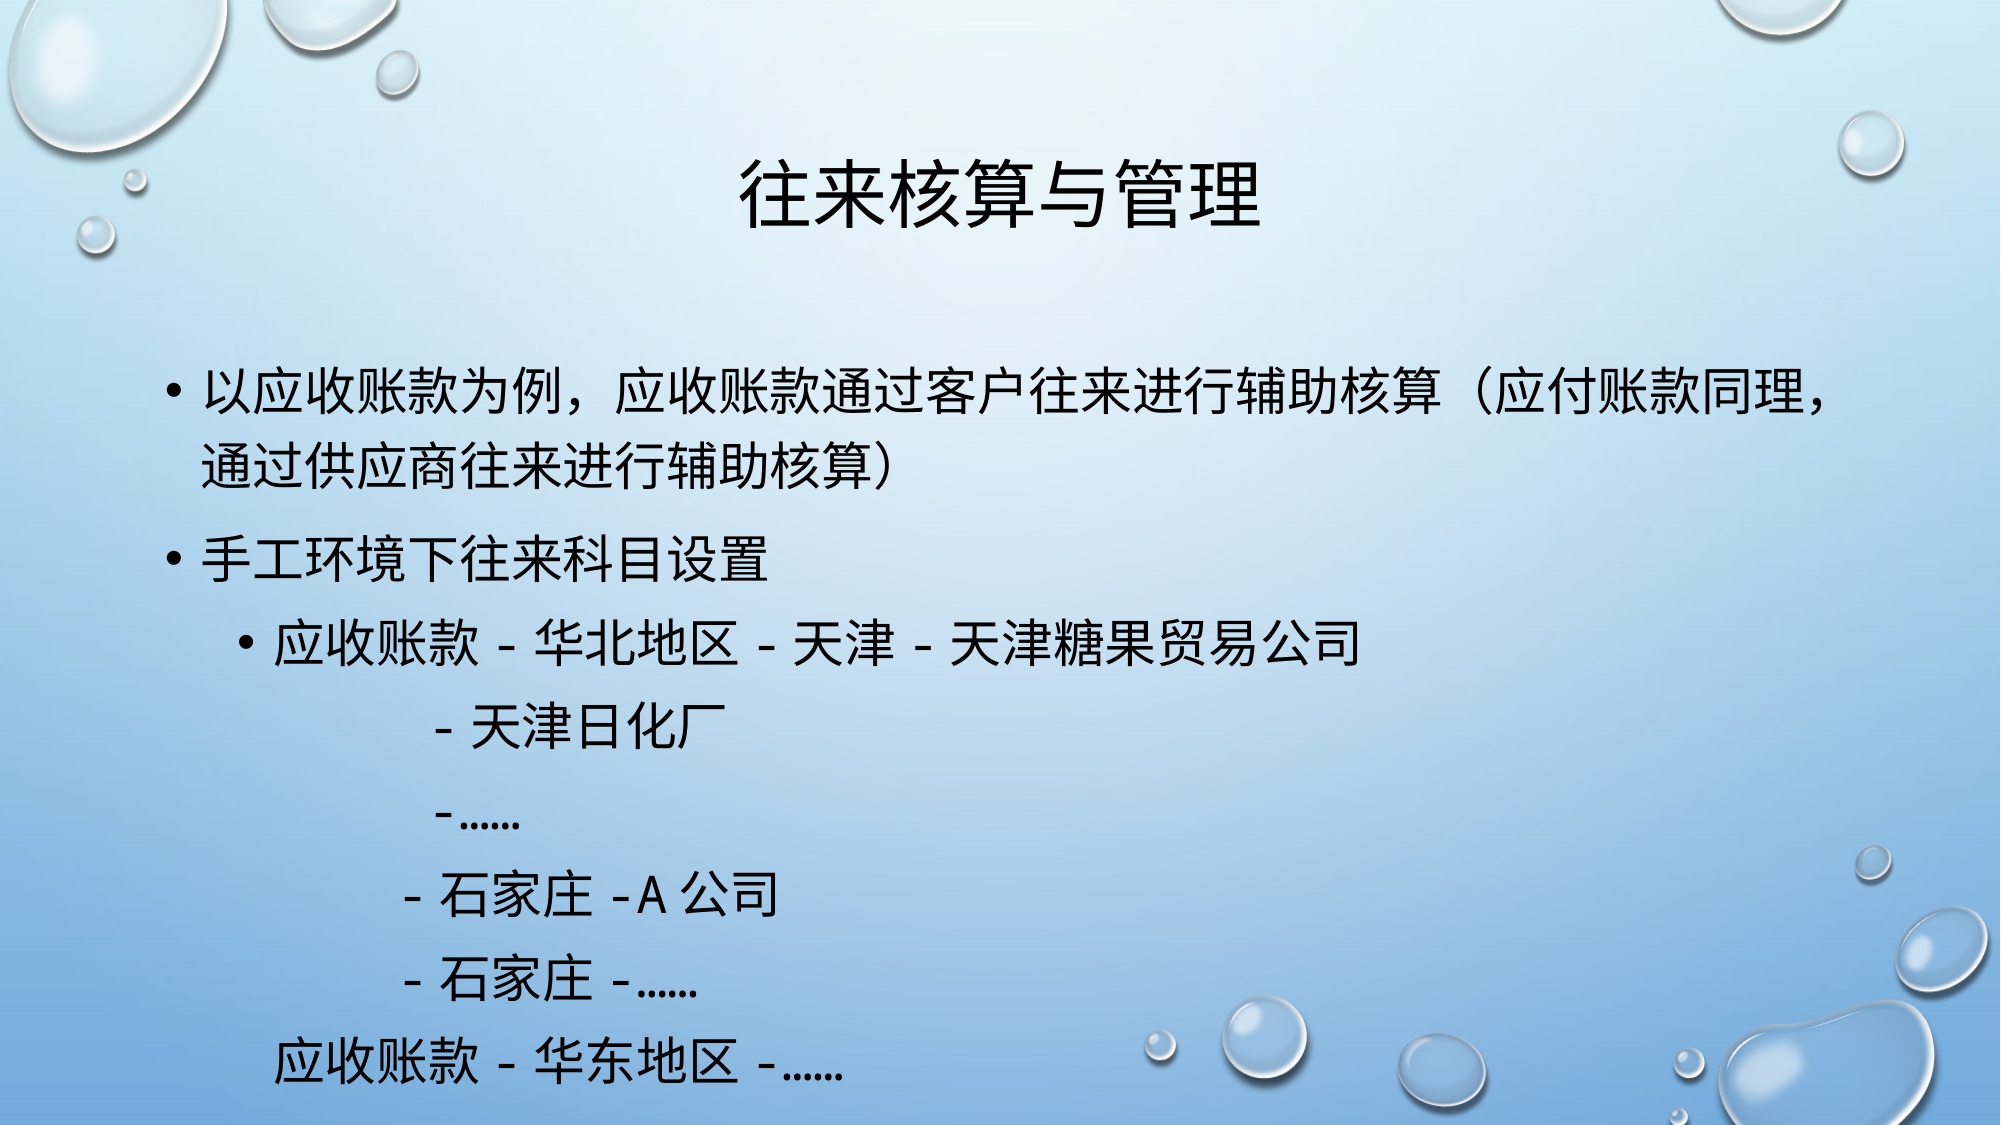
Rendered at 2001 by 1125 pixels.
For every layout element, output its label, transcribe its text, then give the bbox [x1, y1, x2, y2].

list 以应收账款为例，应收账款通过客户往来进行辅助核算（应付账款同理，通过供应商往来进行辅助核算） 手工环境下往来科目设置 应收账款-华北地区-天津-天津糖果贸易公司 -天津日化厂 -…… -石家庄-A公司 -石家庄-…… 应收账款-华东地区-…… [149, 339, 1850, 1100]
picture [0, 0, 2000, 1125]
title 往来核算与管理 [149, 67, 1851, 329]
